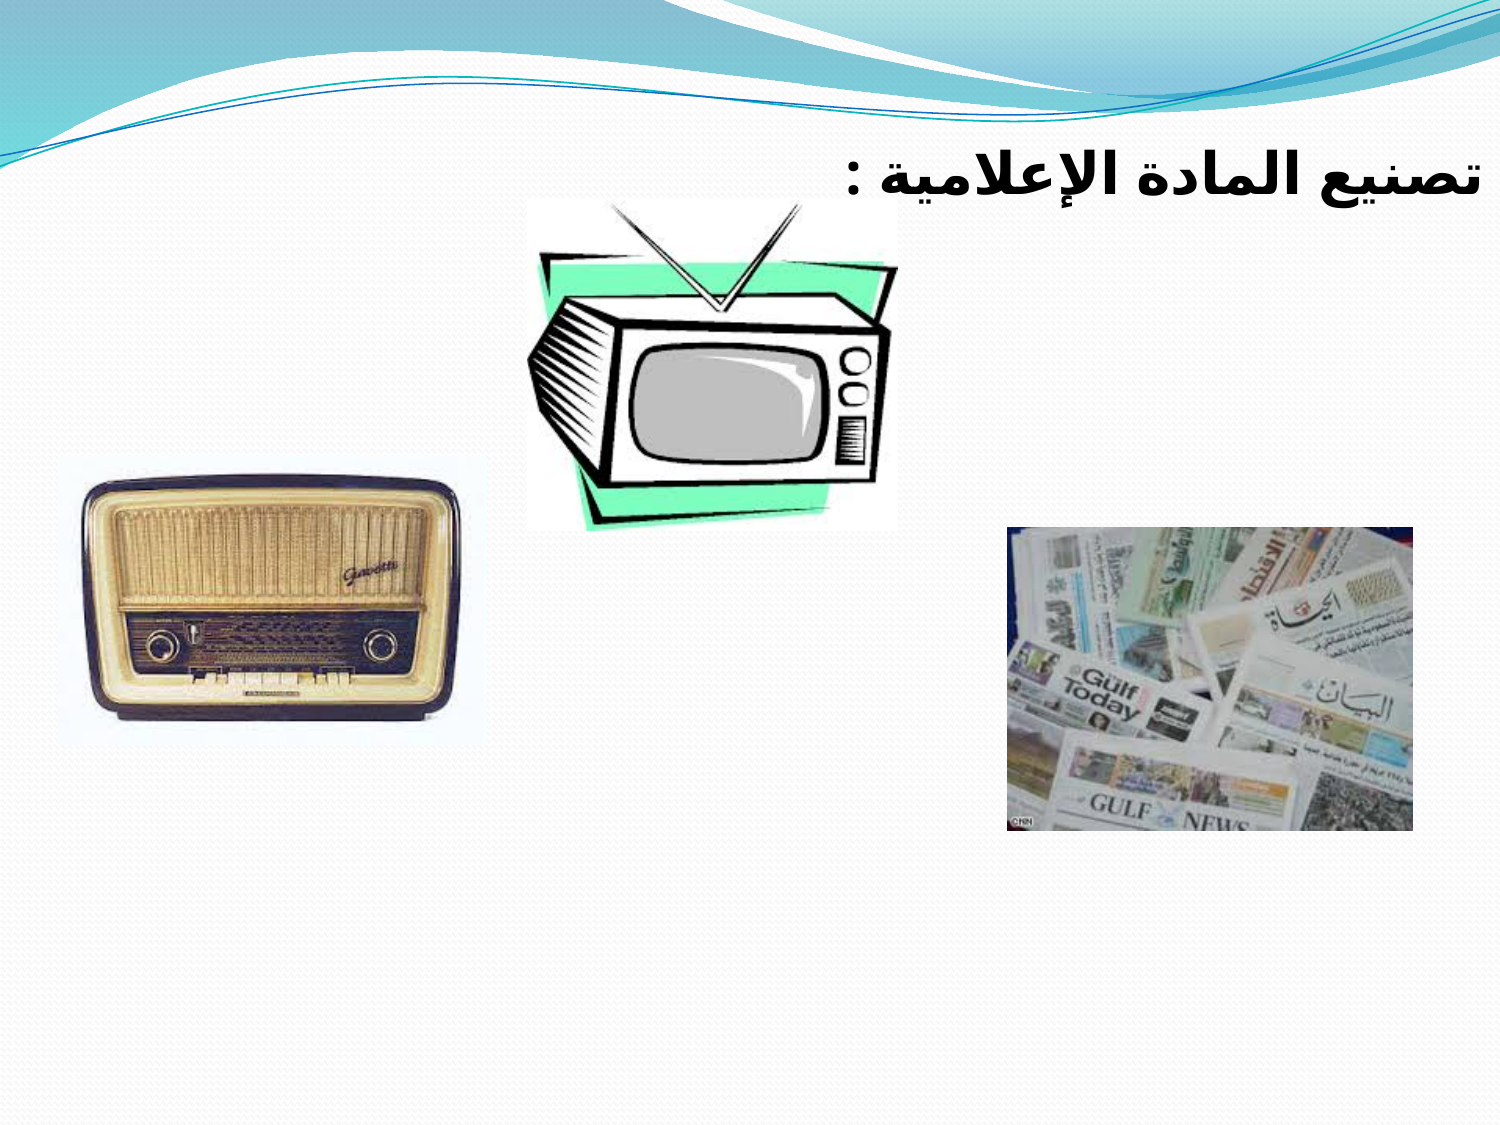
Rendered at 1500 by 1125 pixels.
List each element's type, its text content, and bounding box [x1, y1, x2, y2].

text_box تصنيع المادة الإعلامية : [814, 128, 1500, 214]
picture [58, 456, 487, 745]
picture [1007, 527, 1413, 831]
picture [527, 198, 898, 531]
